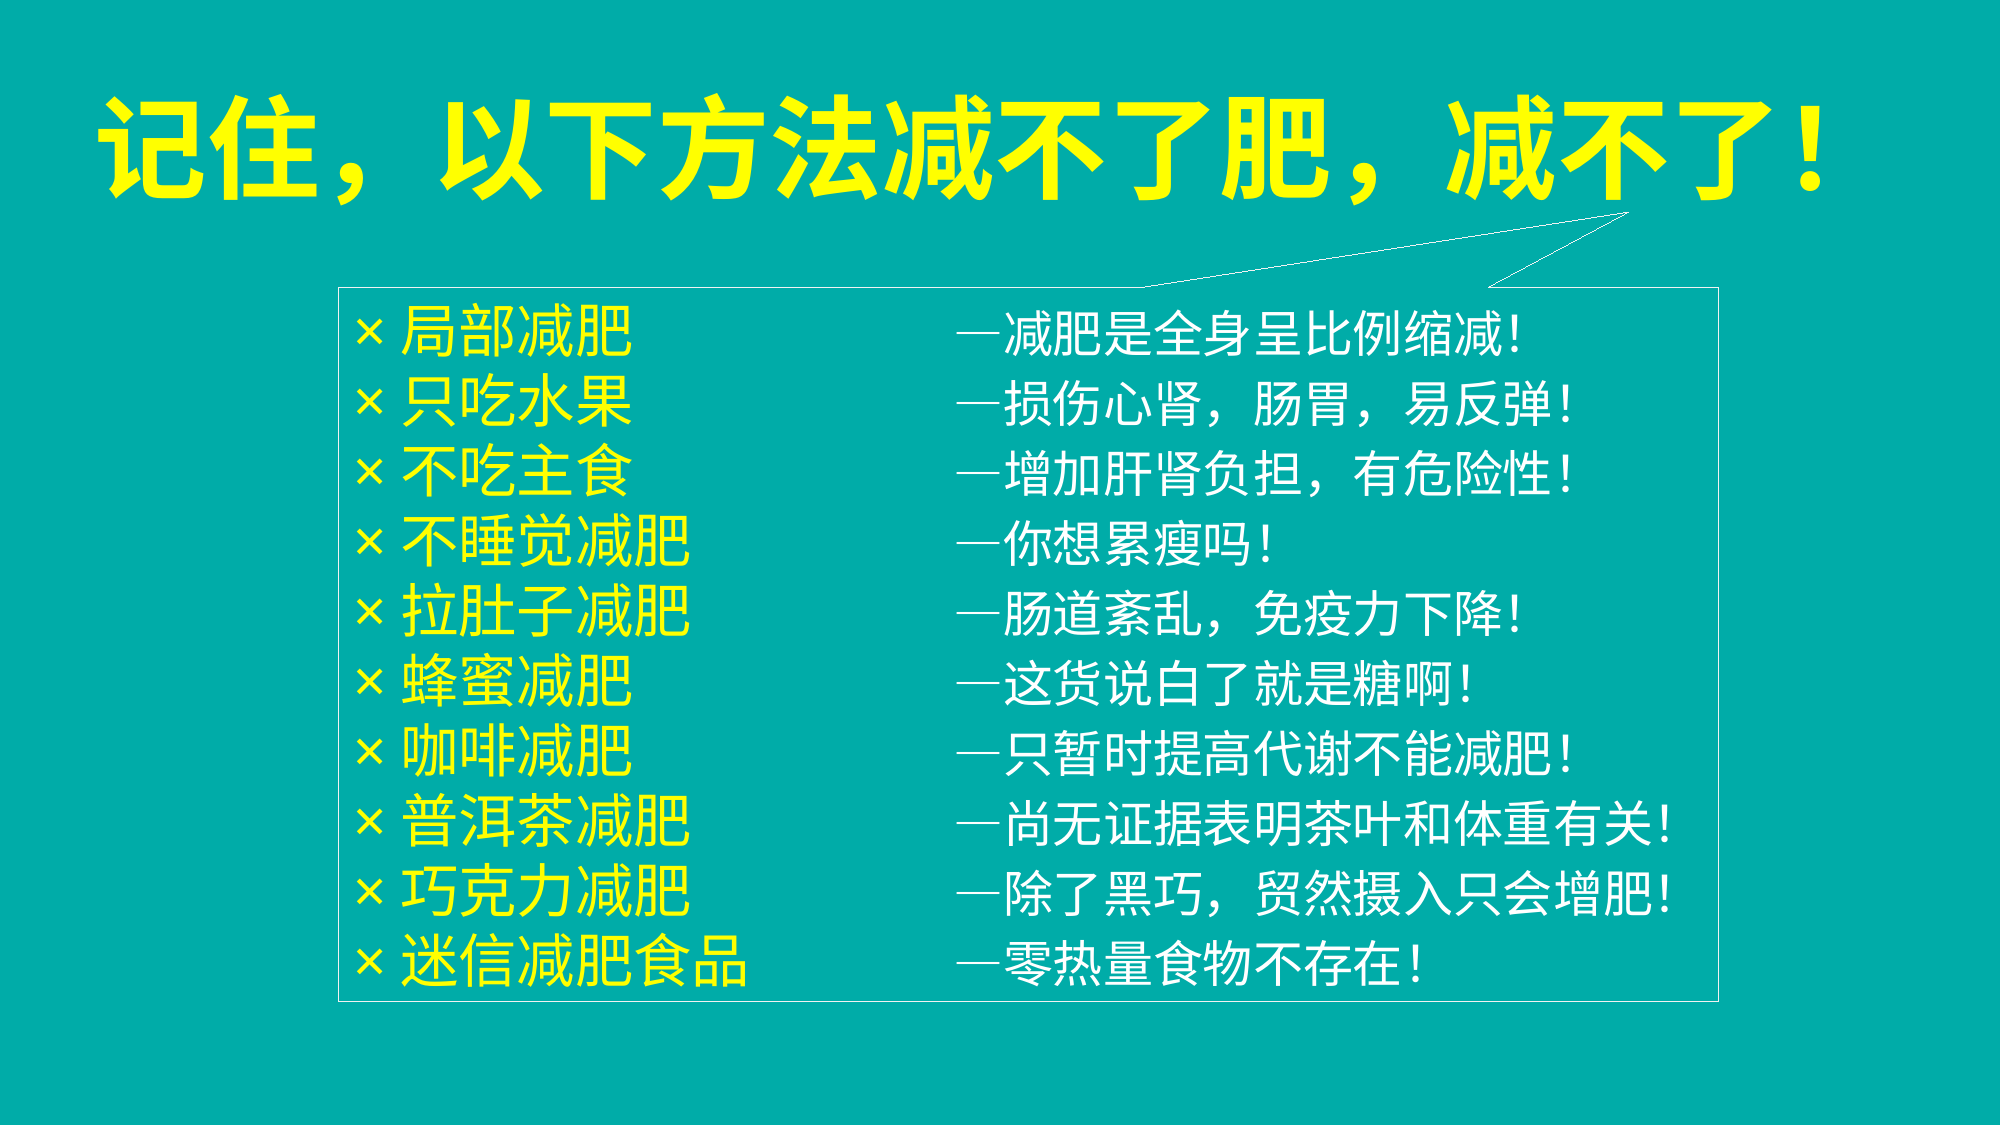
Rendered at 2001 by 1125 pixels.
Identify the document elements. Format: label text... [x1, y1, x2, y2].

text_box ×局部减肥 —减肥是全身呈比例缩减！ ×只吃水果 —损伤心肾，肠胃，易反弹！ ×不吃主食 —增加肝肾负担，有危险性！ ×不睡觉减肥 —你想累瘦吗！ ×拉肚子减肥 —肠道紊乱，免疫力下降！ ×蜂蜜减肥 —这货说白了就是糖啊！ ×咖啡减肥 —只暂时提高代谢不能减肥！ ×普洱茶减肥 —尚无证据表明茶叶和体重有关！ ×巧克力减肥 —除了黑巧，贸然摄入只会增肥！ ×迷信减肥食品 —零热量食物不存在！ [338, 212, 1719, 1002]
text_box 记住，以下方法减不了肥，减不了！ [80, 70, 1910, 221]
text_box [1019, 146, 1050, 207]
